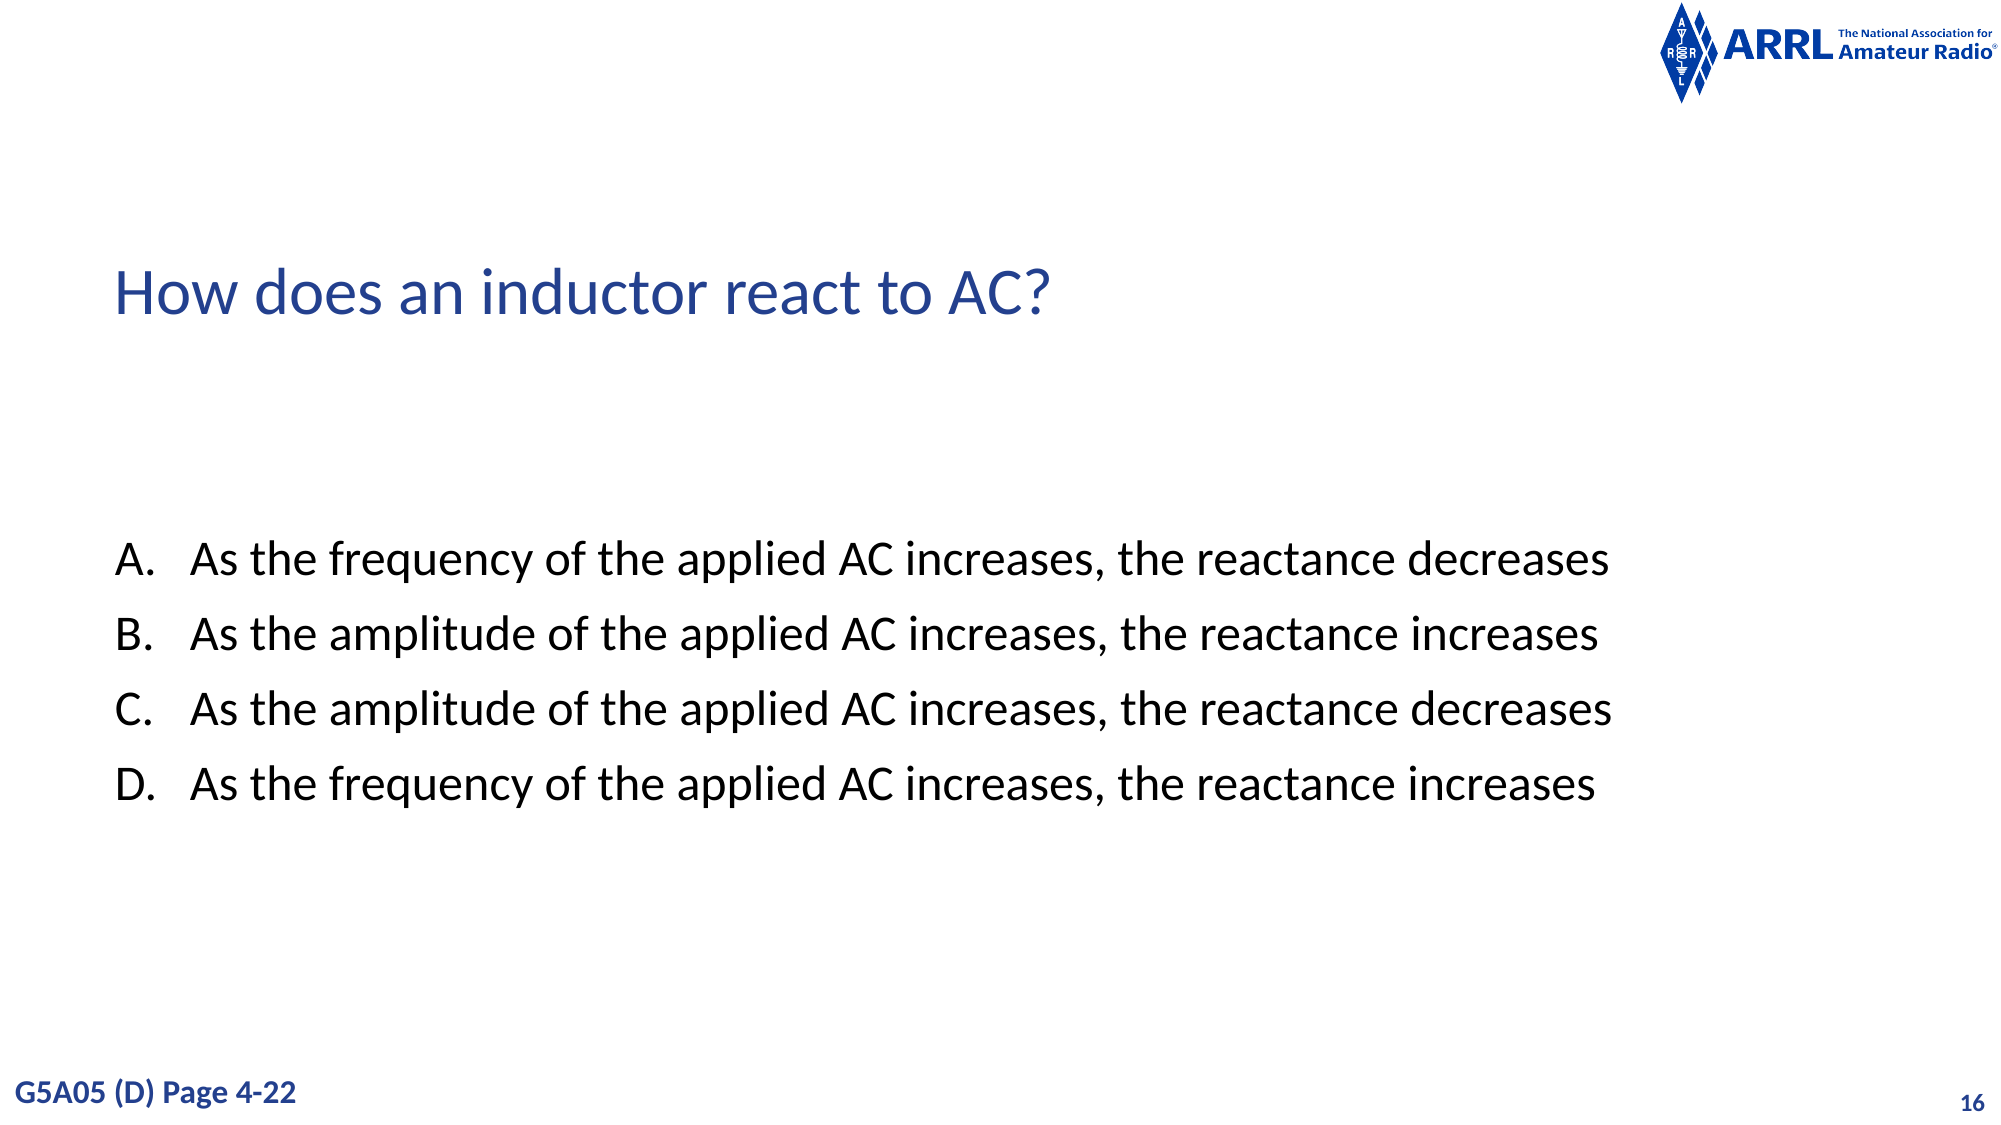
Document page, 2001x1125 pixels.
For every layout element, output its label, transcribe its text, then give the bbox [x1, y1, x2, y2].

picture [1658, 0, 1999, 106]
text_box G5A05 (D) Page 4-22 [0, 1062, 1313, 1118]
text_box 16 [1899, 1079, 2000, 1125]
list As the frequency of the applied AC increases, the reactance decreases As the amplitude of the applied AC increases, the reactance increases As the amplitude of the applied AC increases, the reactance decreases As the frequency of the applied AC increases, the reactance increases [99, 525, 1900, 1005]
title How does an inductor react to AC? [99, 249, 1900, 388]
